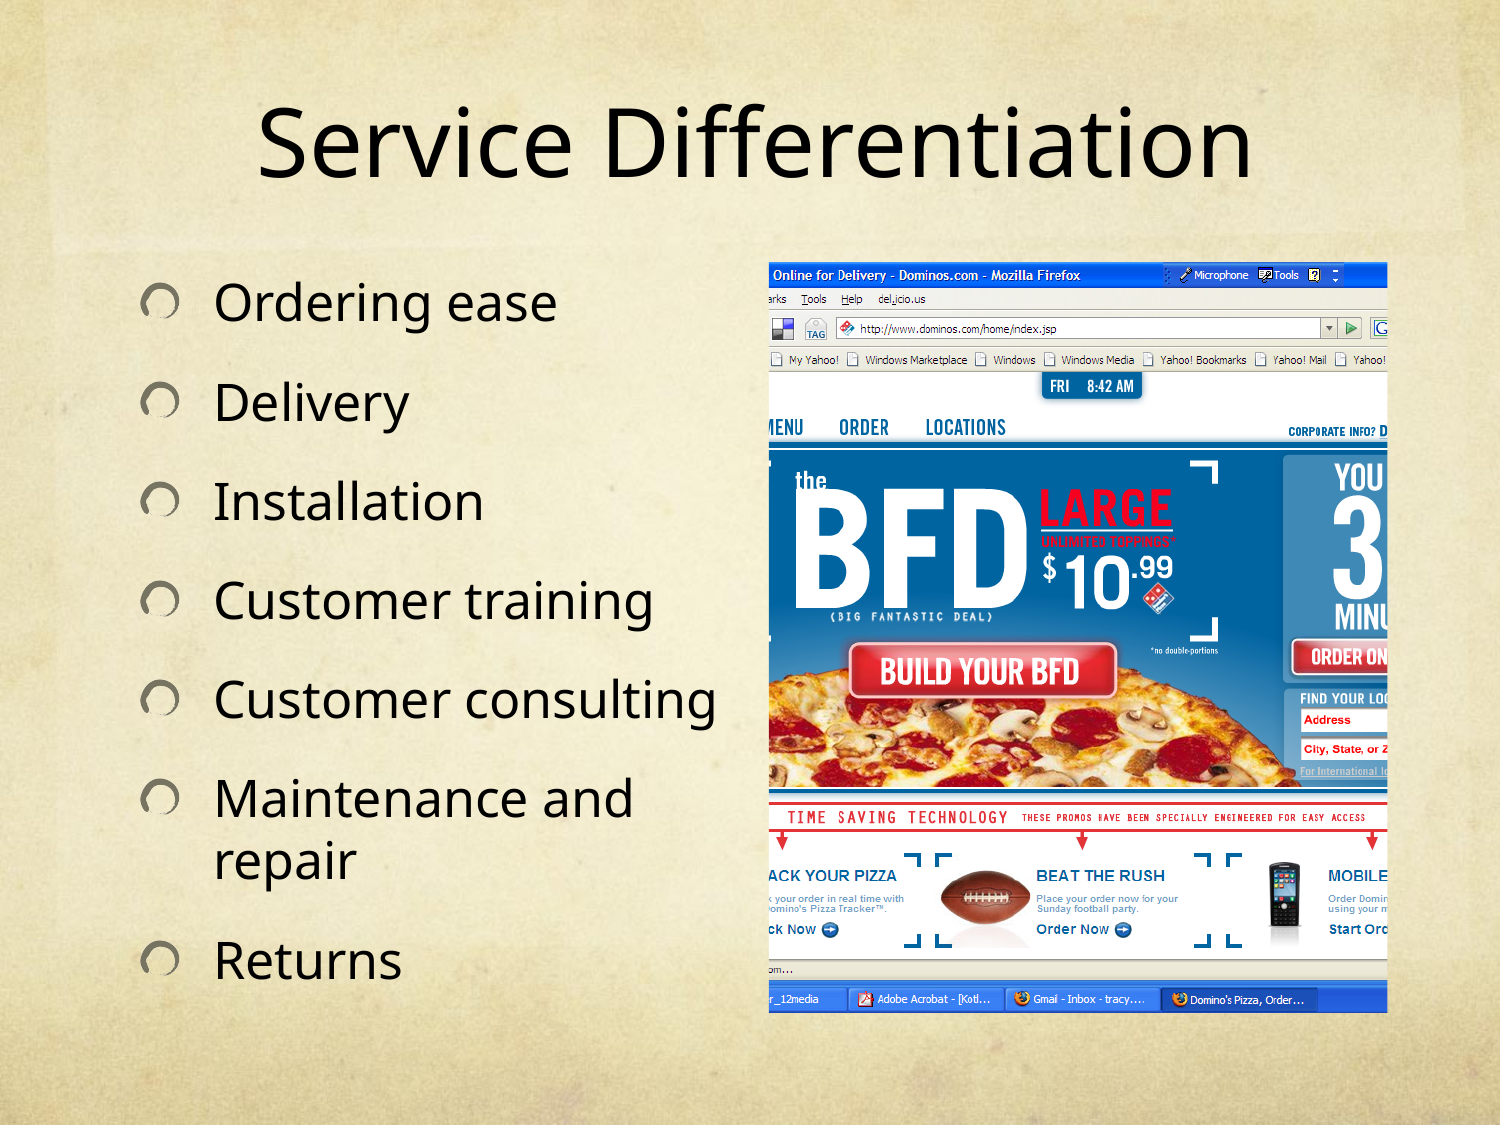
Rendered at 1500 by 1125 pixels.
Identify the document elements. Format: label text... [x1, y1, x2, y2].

list Ordering ease Delivery Installation Customer training Customer consulting Maintenance and repair Returns [125, 262, 744, 1013]
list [768, 261, 1388, 1013]
title Service Differentiation [125, 45, 1388, 233]
picture [0, 0, 1500, 1125]
